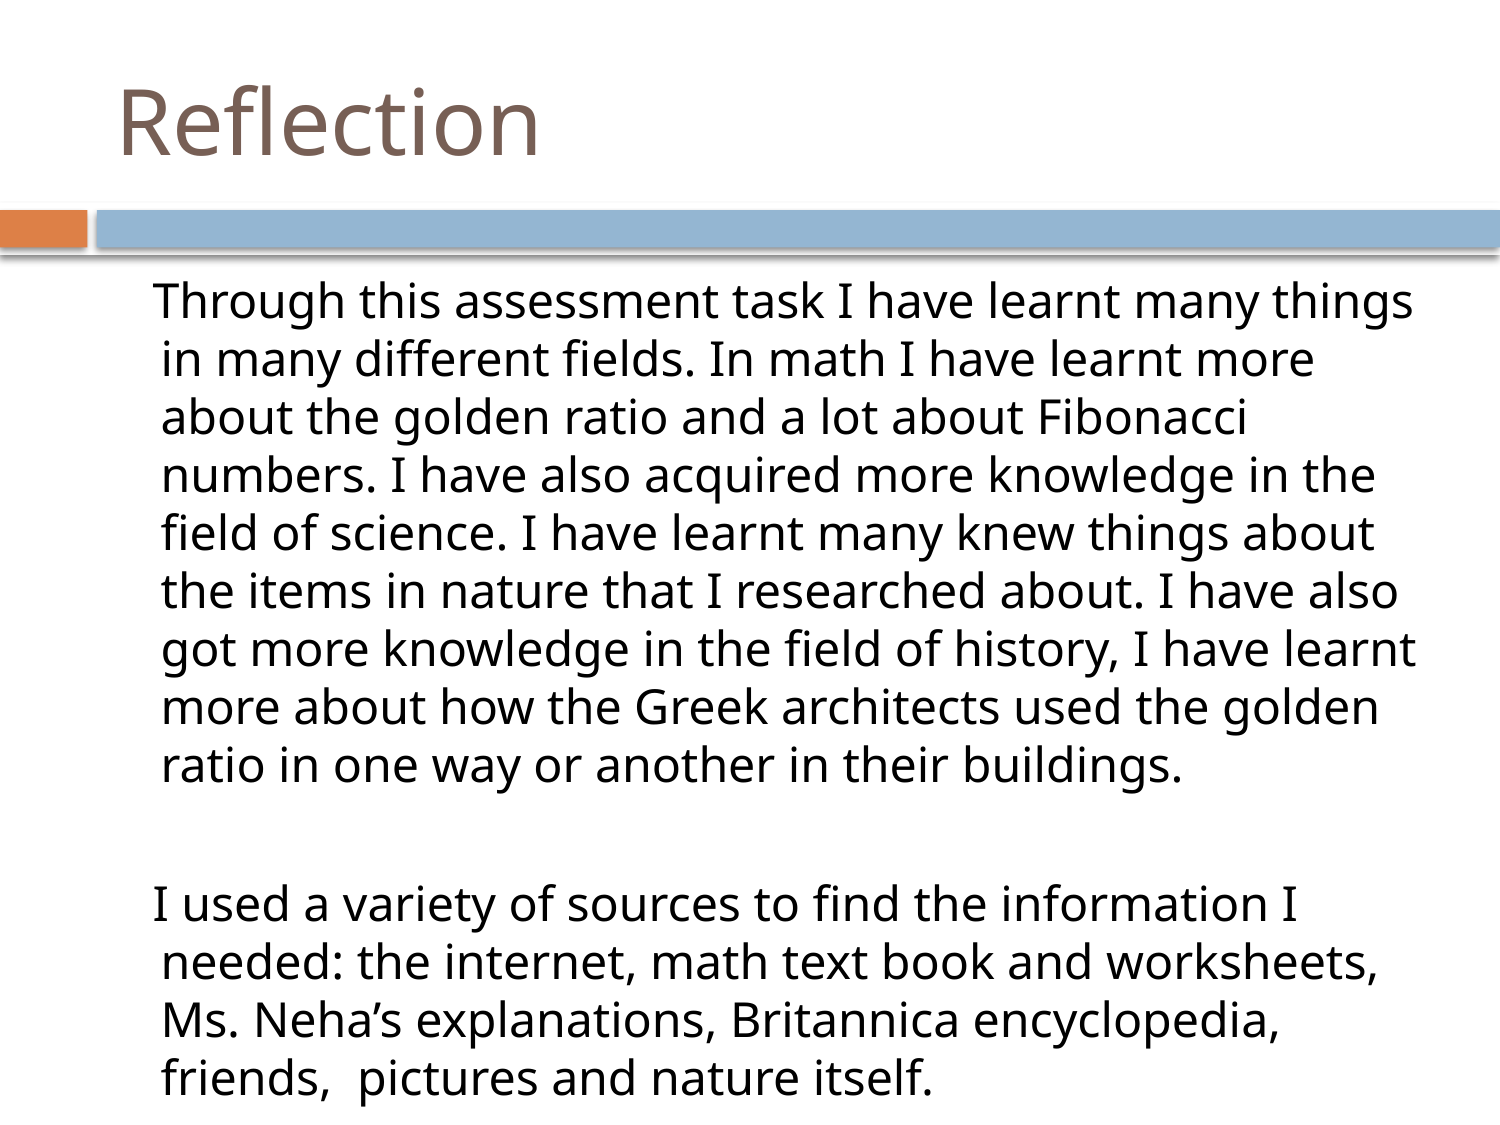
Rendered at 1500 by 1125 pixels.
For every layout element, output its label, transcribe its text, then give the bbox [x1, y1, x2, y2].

title Reflection [100, 37, 1438, 200]
list Through this assessment task I have learnt many things in many different fields. In math I have learnt more about the golden ratio and a lot about Fibonacci numbers. I have also acquired more knowledge in the field of science. I have learnt many knew things about the items in nature that I researched about. I have also got more knowledge in the field of history, I have learnt more about how the Greek architects used the golden ratio in one way or another in their buildings. I used a variety of sources to find the information I needed: the internet, math text book and worksheets, Ms. Neha’s explanations, Britannica encyclopedia, friends, pictures and nature itself. [100, 262, 1438, 1125]
